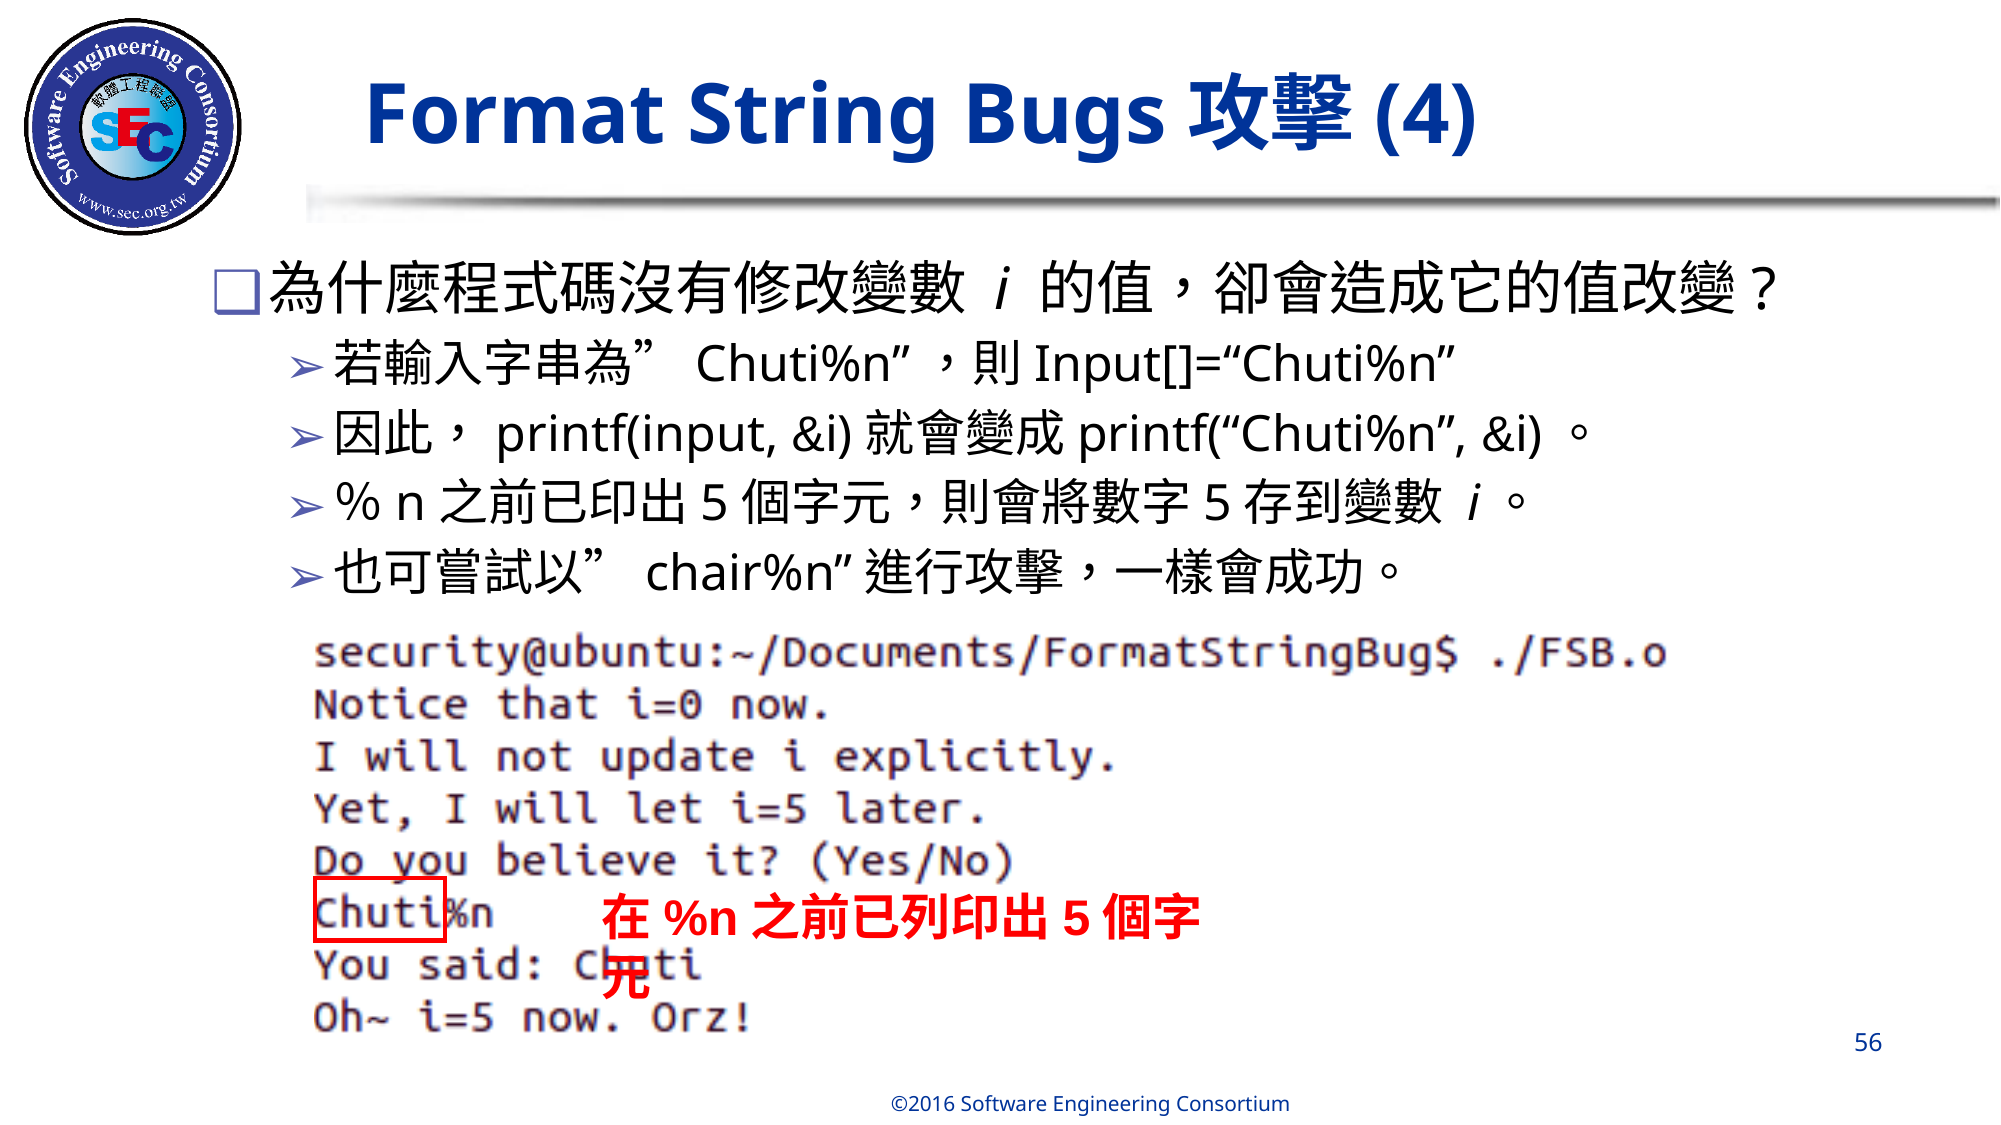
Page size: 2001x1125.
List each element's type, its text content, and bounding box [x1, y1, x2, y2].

picture [306, 184, 2000, 223]
slide_number ‹#› [1481, 1019, 1898, 1094]
picture [314, 629, 1676, 1047]
picture [0, 0, 265, 259]
title Format String Bugs攻擊(4) [348, 42, 2000, 179]
list 為什麼程式碼沒有修改變數 i 的值，卻會造成它的值改變? 若輸入字串為”Chuti%n”，則Input[]=“Chuti%n” 因此，printf(input, &i)就會變成printf(“Chuti%n”, &i)。 ％n之前已印出5個字元，則會將數字5存到變數 i。 也可嘗試以”chair%n”進行攻擊，一樣會成功。 [196, 243, 1898, 1000]
